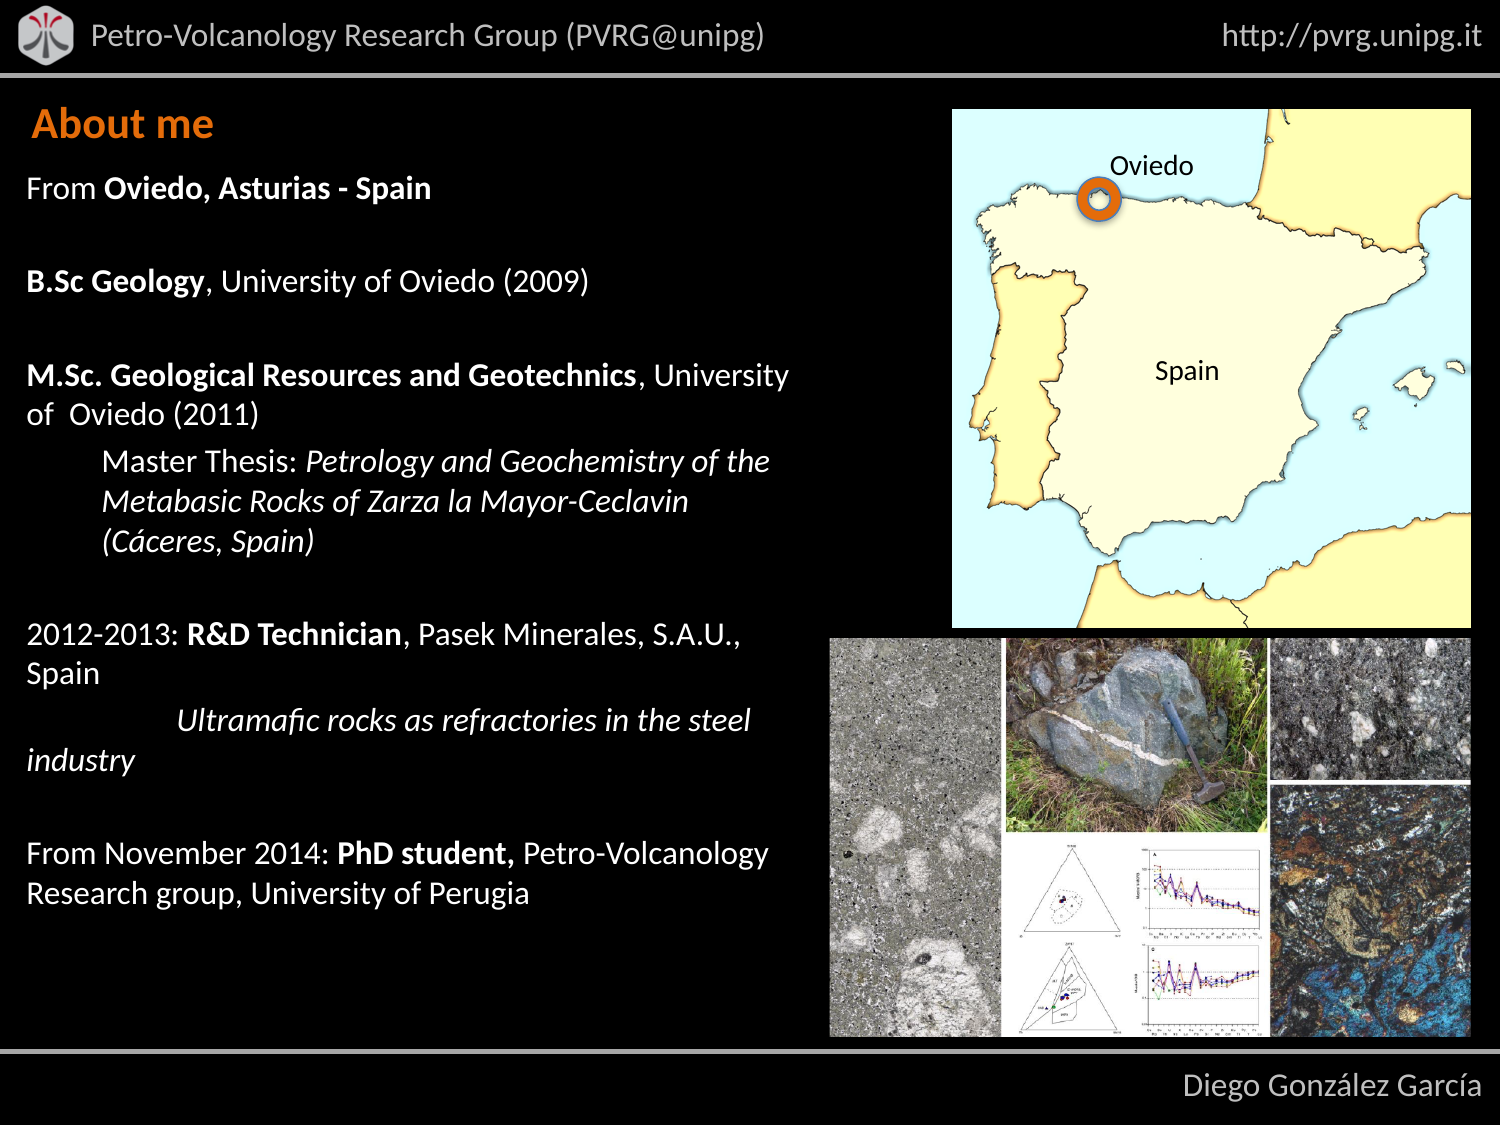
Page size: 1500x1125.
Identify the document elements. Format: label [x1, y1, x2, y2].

text_box [0, 0, 1500, 1125]
picture [829, 638, 1471, 1038]
text_box [951, 109, 1471, 629]
